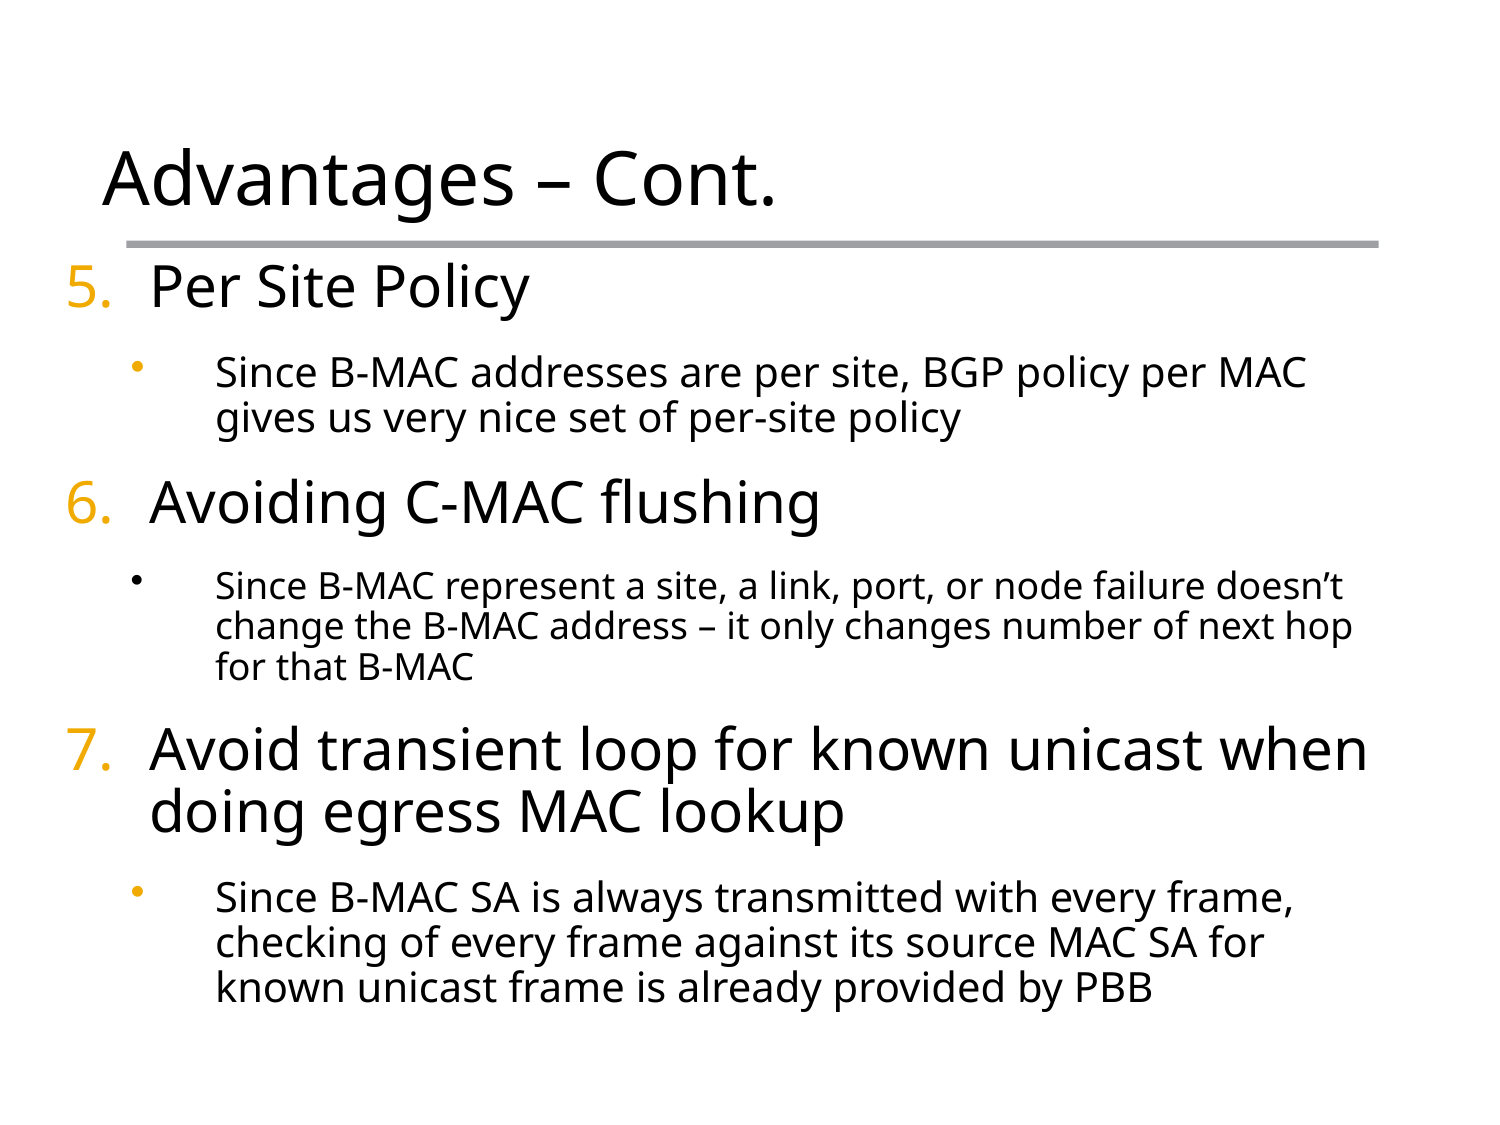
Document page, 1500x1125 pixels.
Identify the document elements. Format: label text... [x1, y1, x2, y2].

title Advantages – Cont. [87, 97, 1438, 228]
list Per Site Policy Since B-MAC addresses are per site, BGP policy per MAC gives us very nice set of per-site policy Avoiding C-MAC flushing Since B-MAC represent a site, a link, port, or node failure doesn’t change the B-MAC address – it only changes number of next hop for that B-MAC Avoid transient loop for known unicast when doing egress MAC lookup Since B-MAC SA is always transmitted with every frame, checking of every frame against its source MAC SA for known unicast frame is already provided by PBB [49, 249, 1401, 1026]
